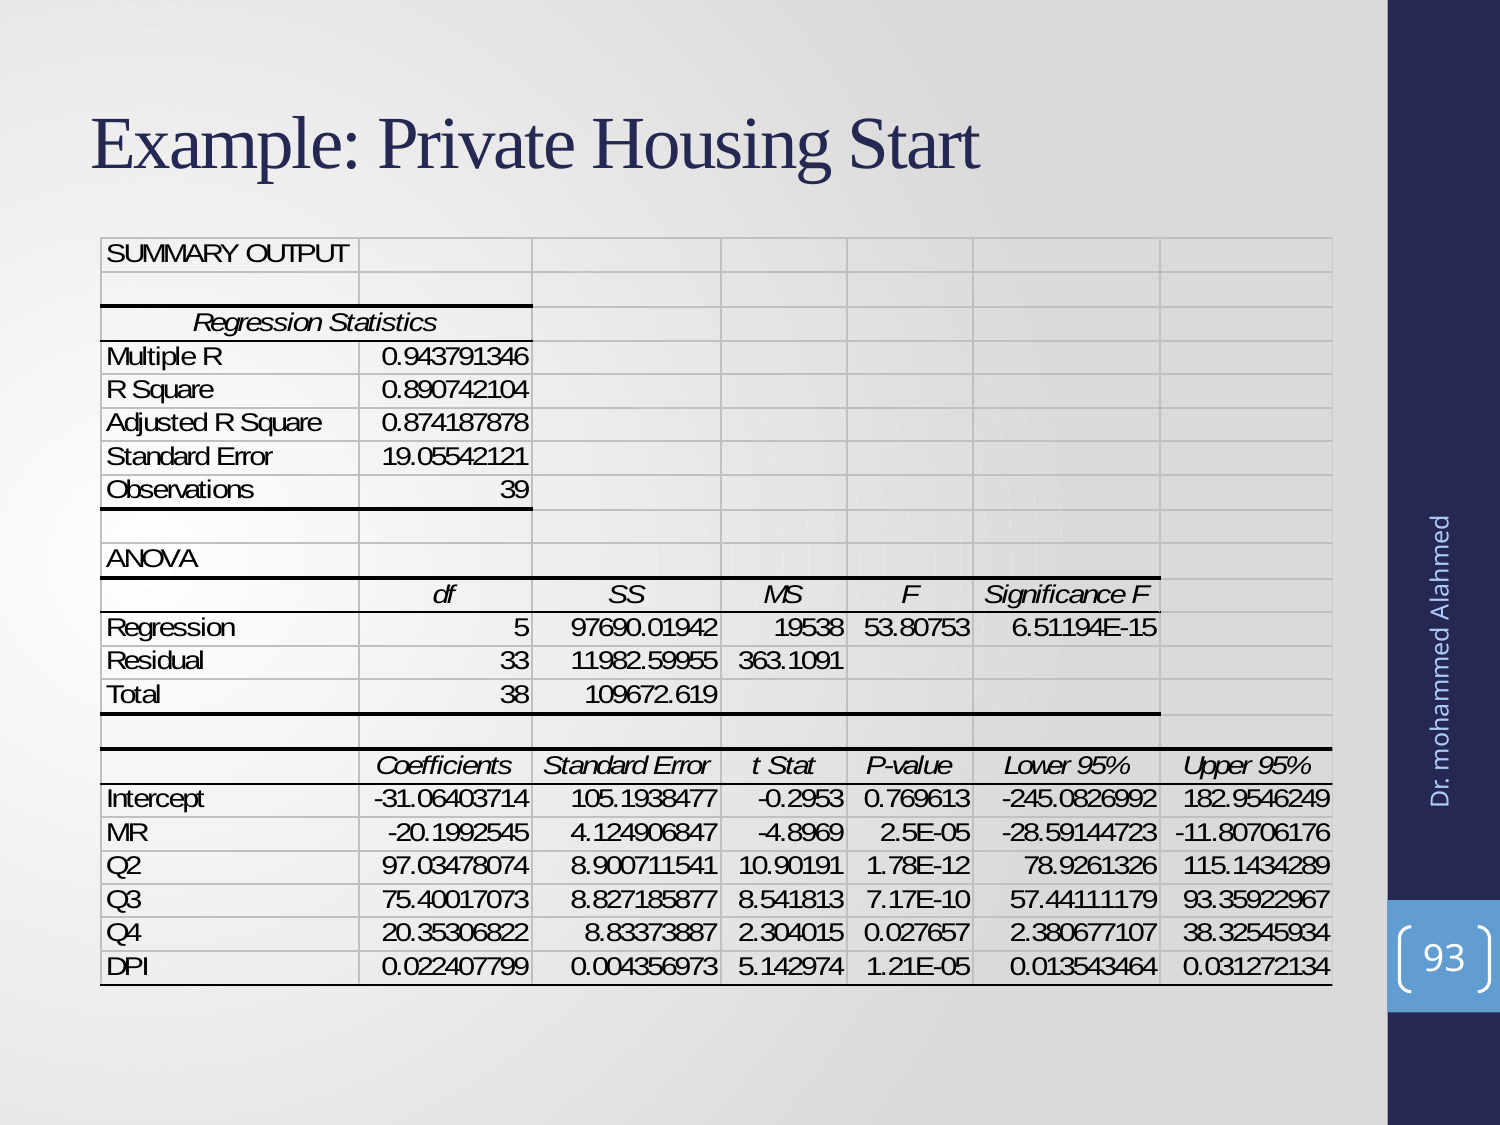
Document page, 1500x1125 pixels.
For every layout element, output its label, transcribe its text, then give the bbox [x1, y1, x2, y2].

footer Dr. mohammed Alahmed [1408, 500, 1469, 889]
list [99, 236, 1335, 988]
slide_number 93 [1397, 925, 1492, 994]
title Example: Private Housing Start [75, 45, 1325, 233]
